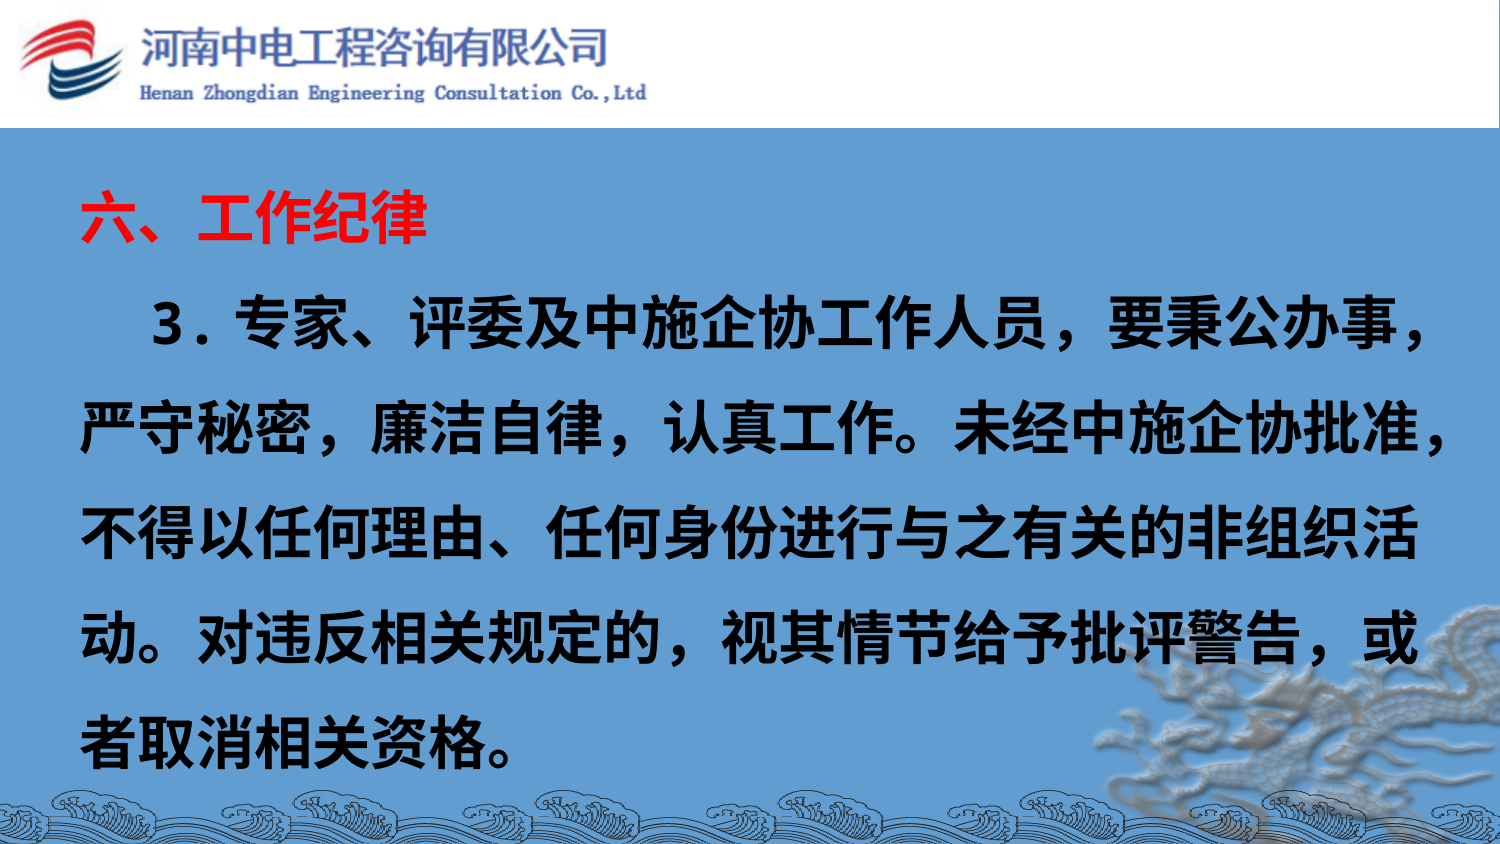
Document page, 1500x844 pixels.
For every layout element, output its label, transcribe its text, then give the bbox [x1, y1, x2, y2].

picture [0, 0, 1500, 129]
text_box 六、工作纪律 3.专家、评委及中施企协工作人员，要秉公办事，严守秘密，廉洁自律，认真工作。未经中施企协批准，不得以任何理由、任何身份进行与之有关的非组织活动。对违反相关规定的，视其情节给予批评警告，或者取消相关资格。 [64, 173, 1436, 784]
